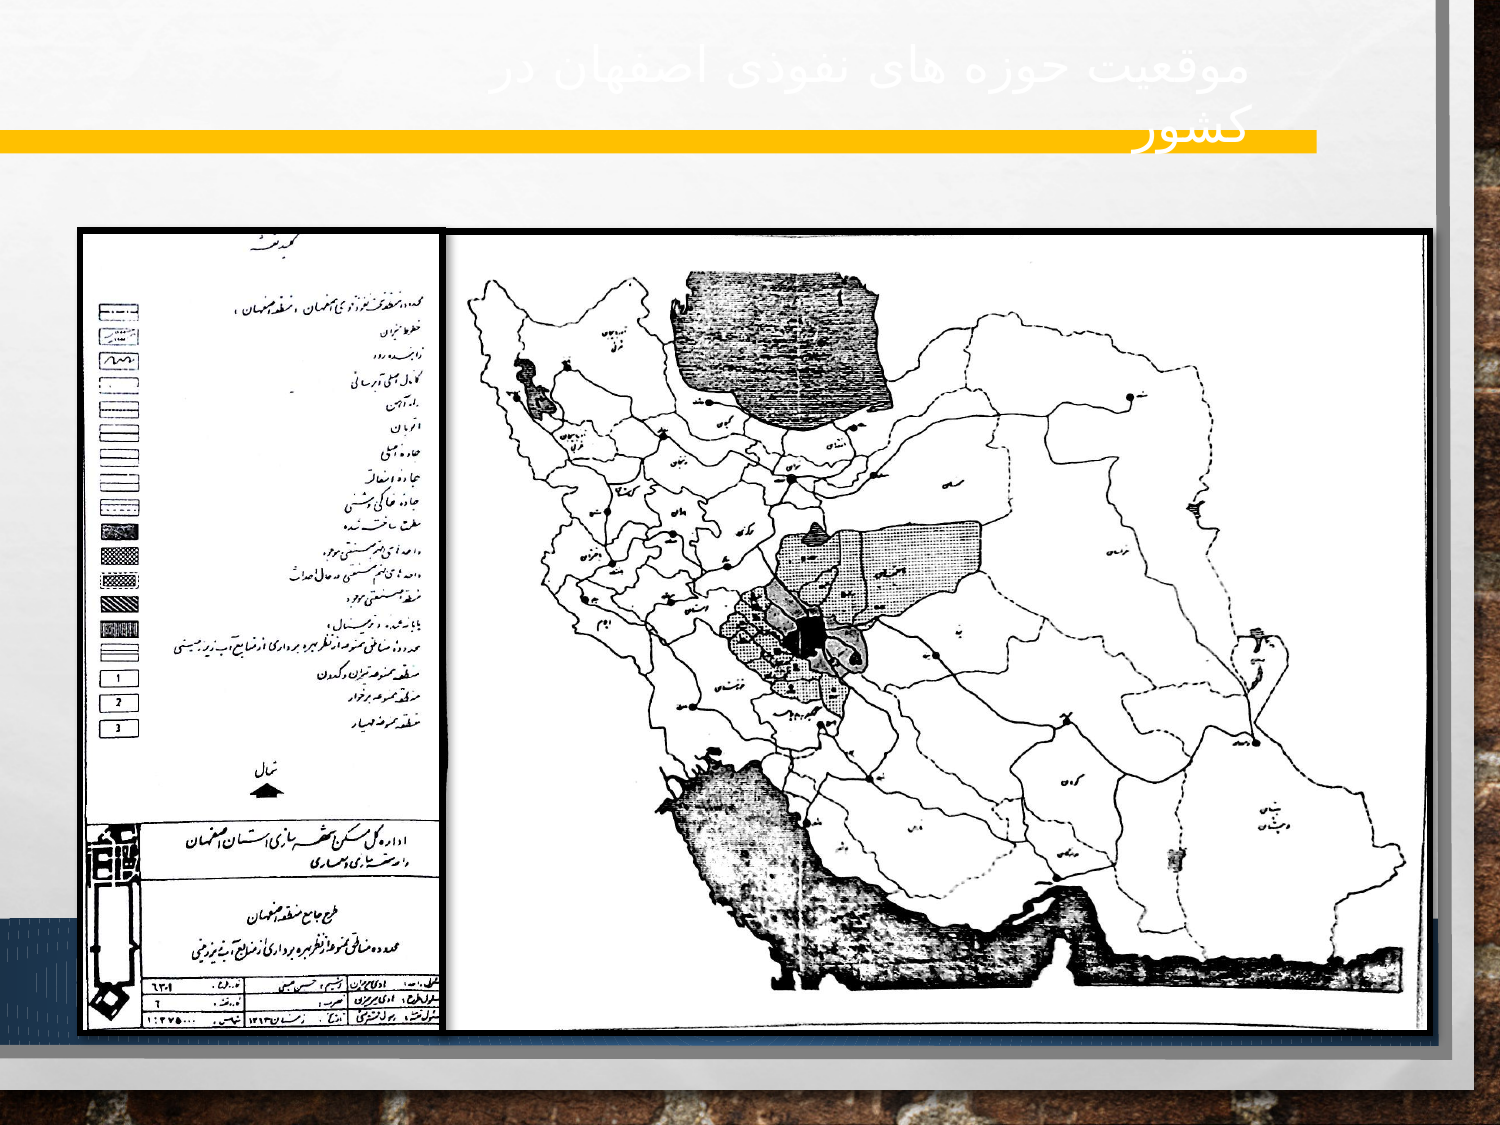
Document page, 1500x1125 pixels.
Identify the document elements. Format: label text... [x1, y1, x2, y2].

text_box موقعیت حوزه های نفوذی اصفهان در کشور [426, 25, 1267, 160]
picture [0, 0, 1500, 1125]
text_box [83, 233, 1428, 1031]
